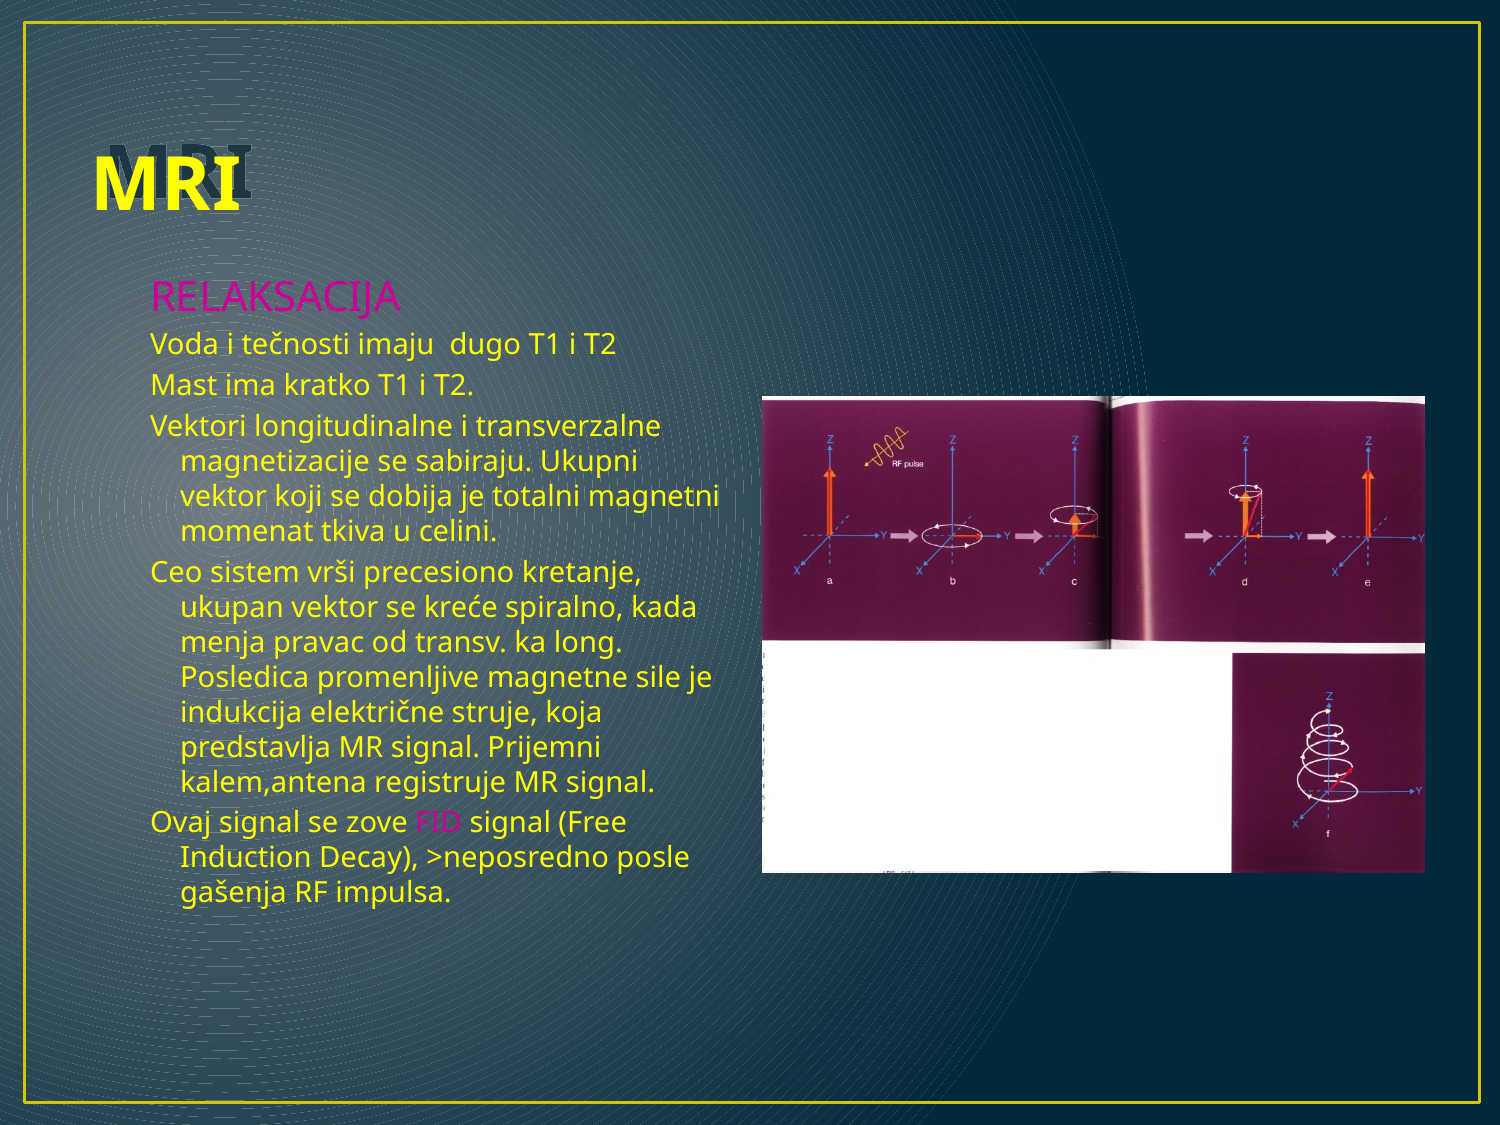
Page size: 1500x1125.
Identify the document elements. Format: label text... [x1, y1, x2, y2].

list RELAKSACIJA Voda i tečnosti imaju dugo T1 i T2 Mast ima kratko T1 i T2. Vektori longitudinalne i transverzalne magnetizacije se sabiraju. Ukupni vektor koji se dobija je totalni magnetni momenat tkiva u celini. Ceo sistem vrši precesiono kretanje, ukupan vektor se kreće spiralno, kada menja pravac od transv. ka long. Posledica promenljive magnetne sile je indukcija električne struje, koja predstavlja MR signal. Prijemni kalem,antena registruje MR signal. Ovaj signal se zove FID signal (Free Induction Decay), >neposredno posle gašenja RF impulsa. [75, 262, 737, 1007]
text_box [762, 395, 1426, 873]
picture [1037, 878, 1048, 887]
title MRI [75, 45, 1425, 233]
picture [1113, 389, 1121, 395]
